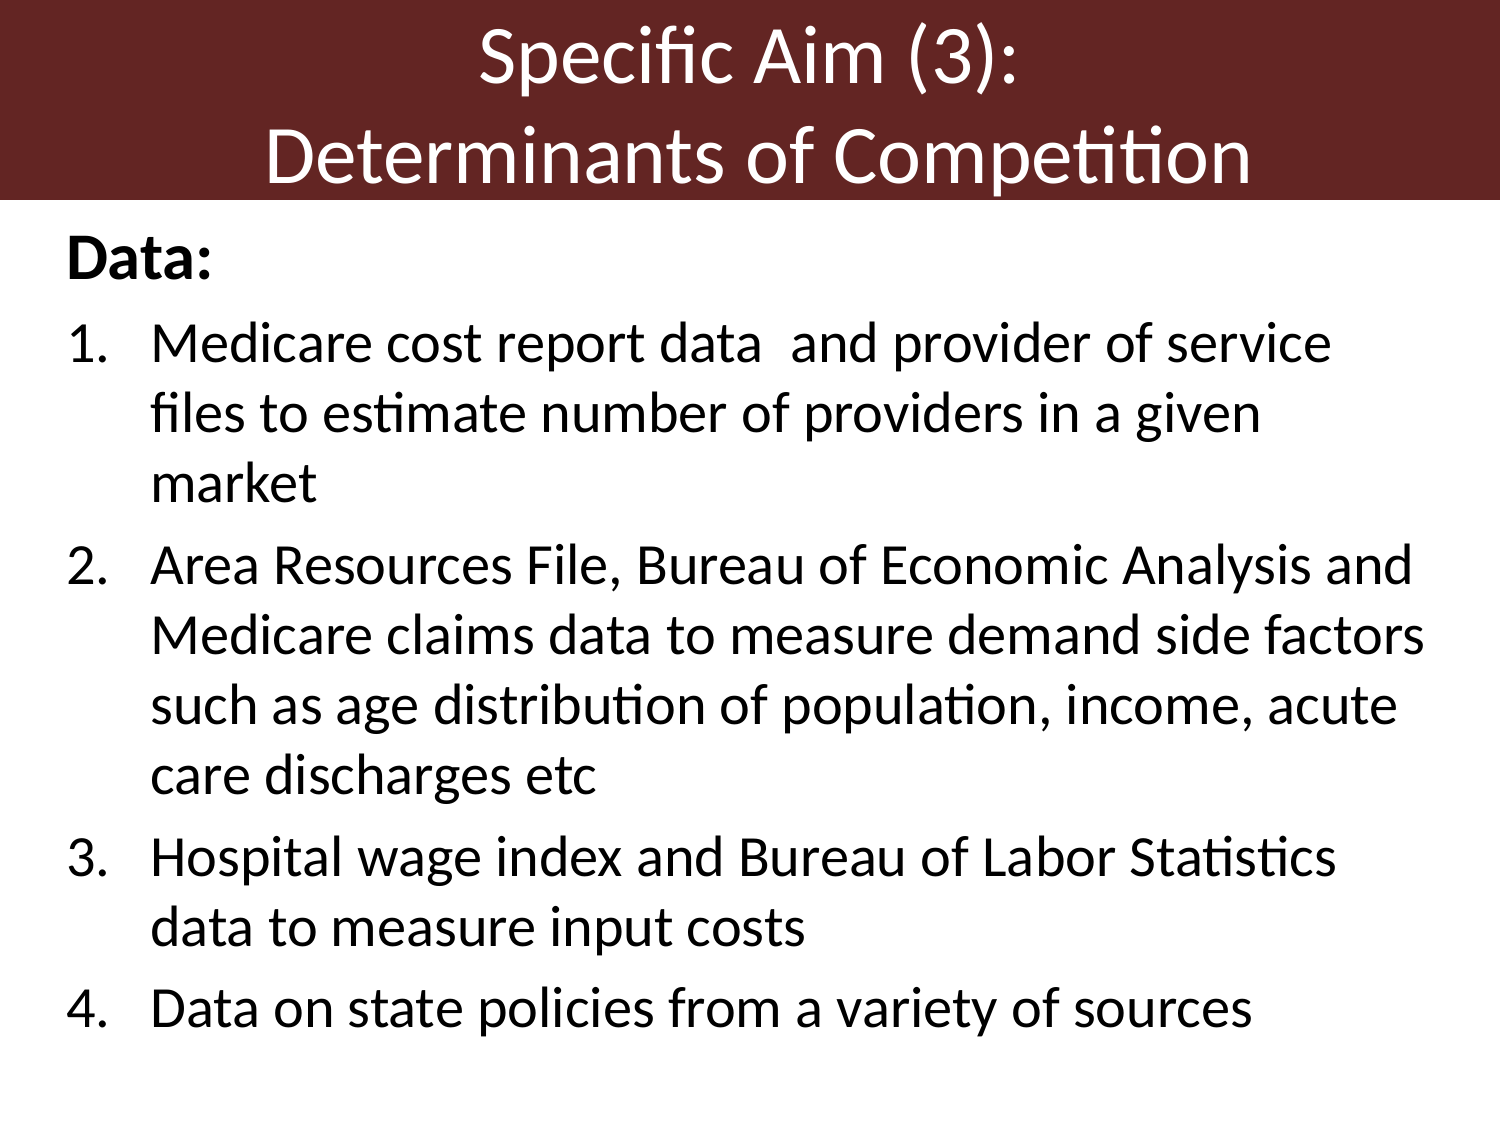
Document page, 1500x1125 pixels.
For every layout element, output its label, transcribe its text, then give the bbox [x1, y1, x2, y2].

text_box [0, 0, 1500, 200]
title Specific Aim (3): Determinants of Competition [74, 24, 1426, 176]
list Data: Medicare cost report data and provider of service files to estimate number of providers in a given market Area Resources File, Bureau of Economic Analysis and Medicare claims data to measure demand side factors such as age distribution of population, income, acute care discharges etc Hospital wage index and Bureau of Labor Statistics data to measure input costs Data on state policies from a variety of sources [50, 204, 1450, 1046]
